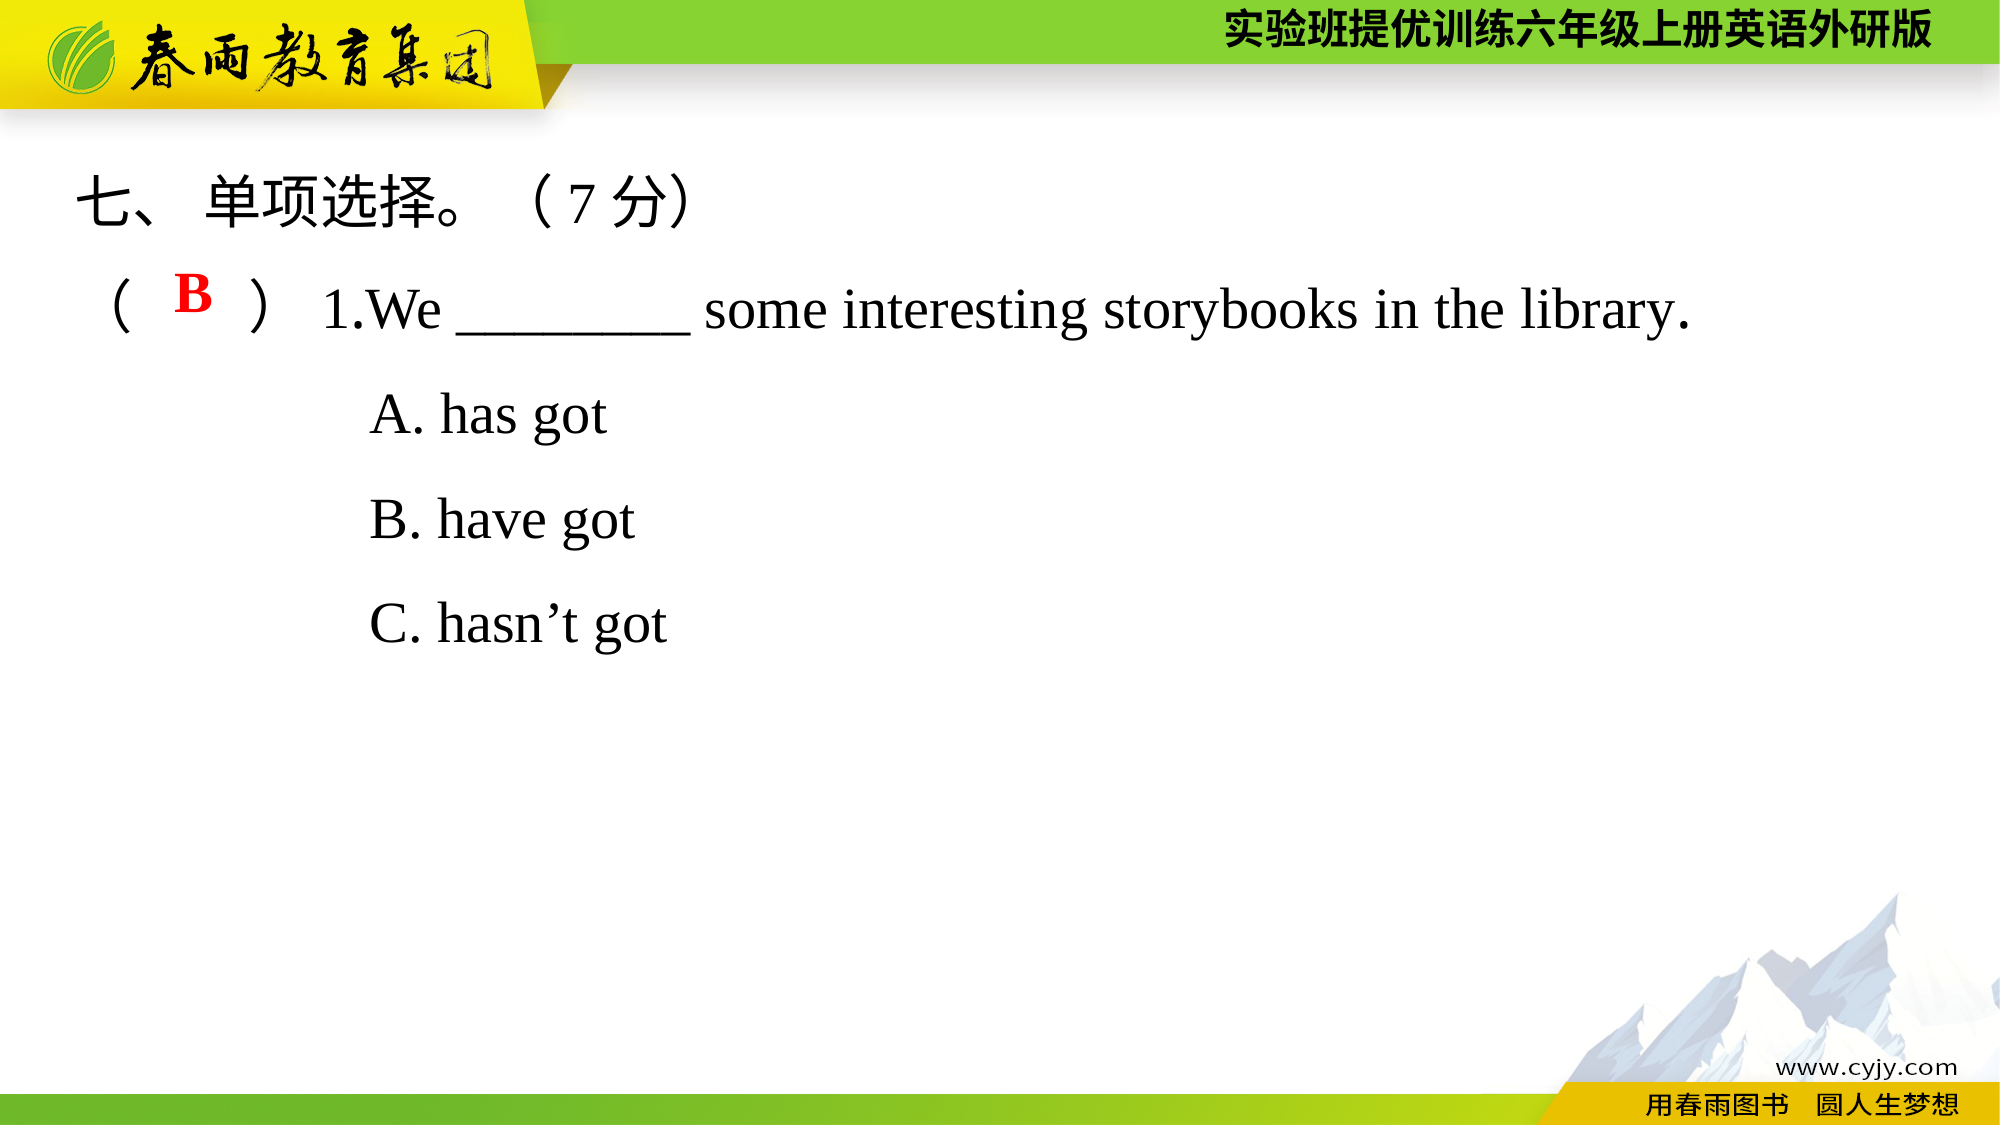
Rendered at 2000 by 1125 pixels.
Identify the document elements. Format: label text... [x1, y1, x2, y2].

list 七、 单项选择。（7分） （ ）1.We ________ some interesting storybooks in the library. A. has got B. have got C. hasn’t got [59, 122, 1944, 668]
text_box B [160, 246, 229, 332]
picture [0, 0, 2000, 1125]
